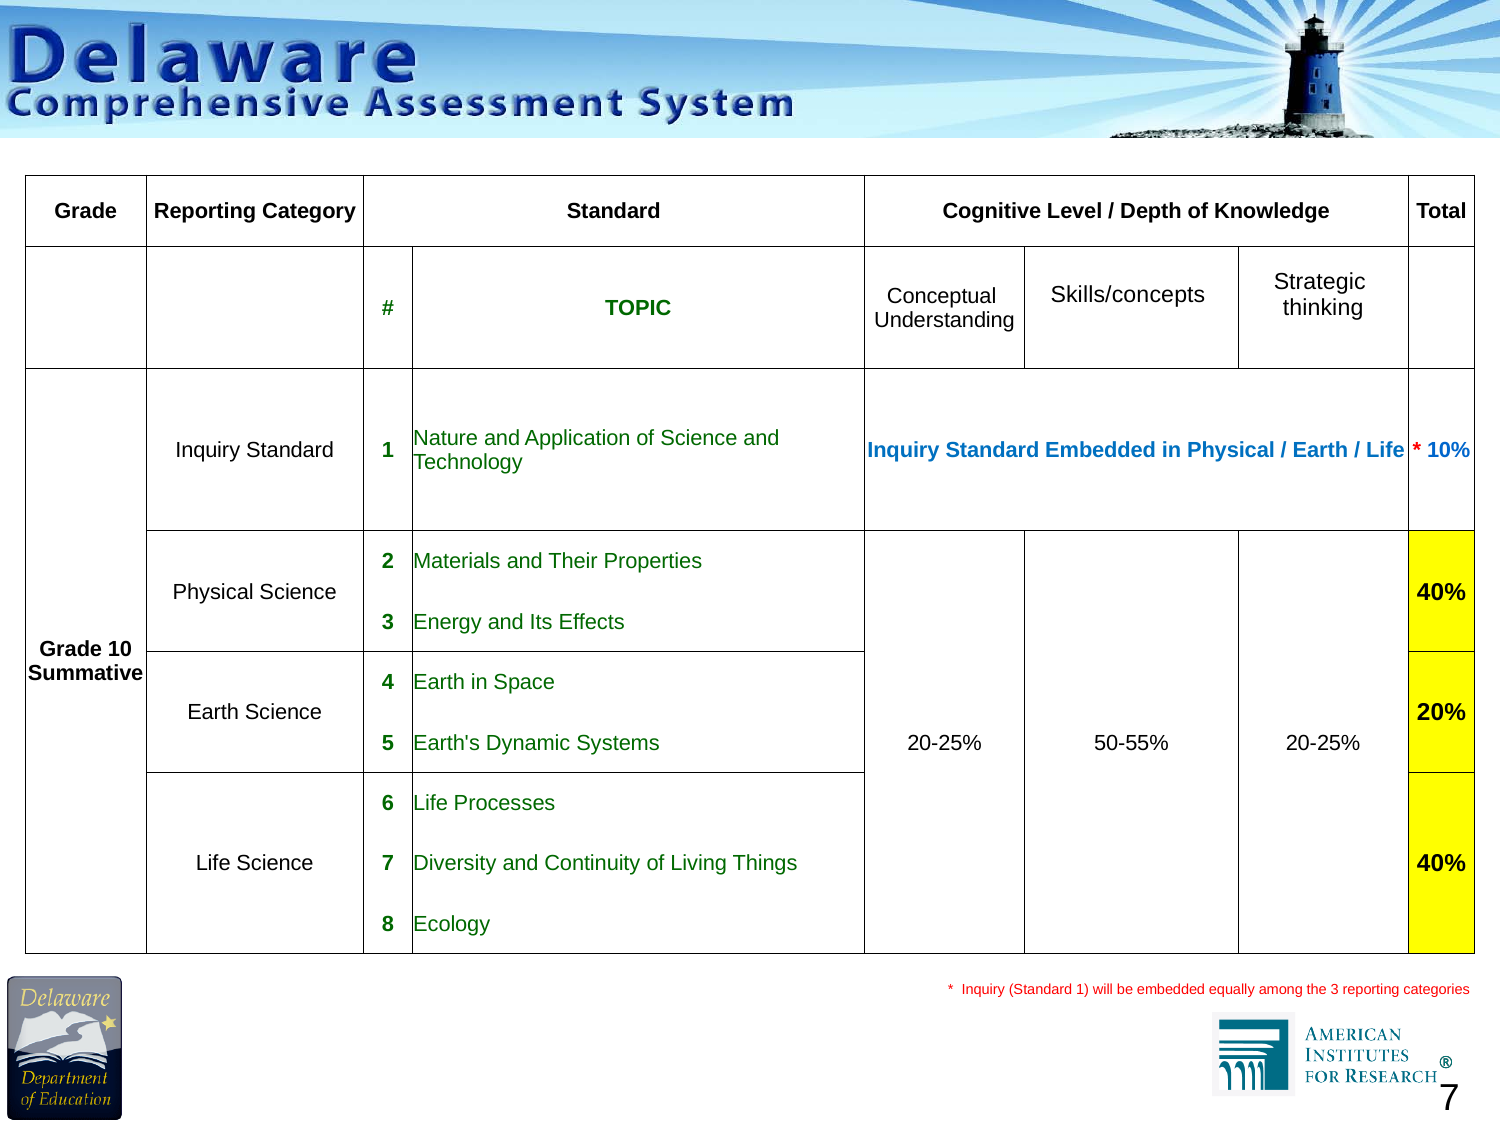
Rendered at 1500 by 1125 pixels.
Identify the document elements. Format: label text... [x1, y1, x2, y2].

table_cell Conceptual Understanding [865, 247, 1024, 368]
table_cell Inquiry Standard [147, 369, 363, 530]
table_cell 50-55% [1025, 531, 1238, 953]
table_cell TOPIC [413, 247, 864, 368]
table_cell 5 [364, 712, 412, 772]
table_cell # [364, 247, 412, 368]
table_header Cognitive Level / Depth of Knowledge [865, 176, 1408, 246]
table_cell Life Processes [413, 773, 864, 833]
table_cell 7 [364, 833, 412, 893]
table_cell Materials and Their Properties [413, 531, 864, 591]
table_cell [147, 247, 363, 368]
table_cell 2 [364, 531, 412, 591]
table_cell 20% [1409, 652, 1474, 772]
table_cell * Inquiry (Standard 1) will be embedded equally among the 3 reporting categories [25, 954, 1475, 1025]
table_cell 20-25% [865, 531, 1024, 953]
table_cell 40% [1409, 773, 1474, 953]
picture [0, 972, 128, 1125]
table_header Grade [26, 176, 146, 246]
table_cell 20-25% [1239, 531, 1408, 953]
table_header Reporting Category [147, 176, 363, 246]
table_cell Earth in Space [413, 652, 864, 712]
table_cell Energy and Its Effects [413, 591, 864, 651]
picture [1212, 1025, 1438, 1097]
table_cell Strategic thinking [1239, 247, 1408, 368]
picture [0, 0, 1500, 138]
table_cell Skills/concepts [1025, 247, 1238, 368]
table_cell * 10% [1409, 369, 1474, 530]
table_cell Earth's Dynamic Systems [413, 712, 864, 772]
table_cell Physical Science [147, 531, 363, 651]
table_cell 40% [1409, 531, 1474, 651]
table_cell 1 [364, 369, 412, 530]
table_cell Earth Science [147, 652, 363, 772]
table_cell Life Science [147, 773, 363, 953]
table_cell Nature and Application of Science and Technology [413, 369, 864, 530]
table_cell 3 [364, 591, 412, 651]
table_cell 6 [364, 773, 412, 833]
table_cell Diversity and Continuity of Living Things [413, 833, 864, 893]
table_cell [1409, 247, 1474, 368]
table_cell Ecology [413, 893, 864, 953]
table_cell [26, 247, 146, 368]
table_cell 4 [364, 652, 412, 712]
table_cell Grade 10 Summative [26, 369, 146, 953]
table_cell 8 [364, 893, 412, 953]
table_header Standard [364, 176, 864, 246]
table_header Total [1409, 176, 1474, 246]
table_cell Inquiry Standard Embedded in Physical / Earth / Life [865, 369, 1408, 530]
